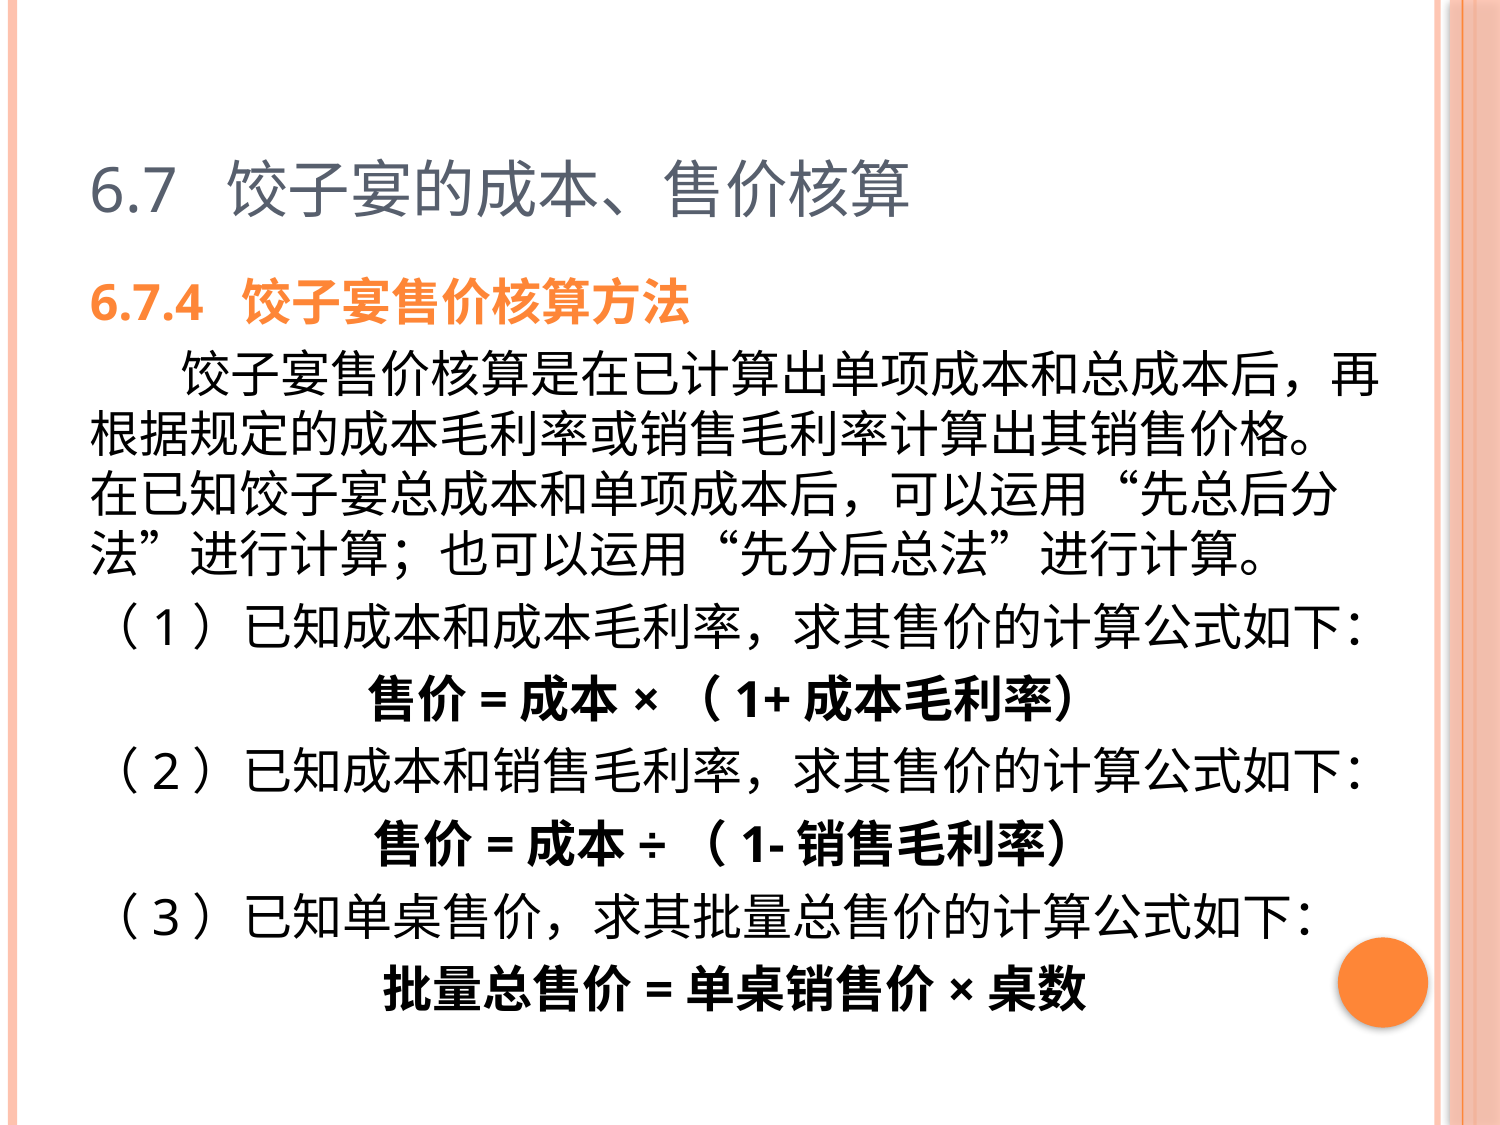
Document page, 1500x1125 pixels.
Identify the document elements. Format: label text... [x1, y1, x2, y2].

list 6.7.4 饺子宴售价核算方法 饺子宴售价核算是在已计算出单项成本和总成本后，再根据规定的成本毛利率或销售毛利率计算出其销售价格。在已知饺子宴总成本和单项成本后，可以运用“先总后分法”进行计算；也可以运用“先分后总法”进行计算。 （1）已知成本和成本毛利率，求其售价的计算公式如下： 售价=成本×（1+成本毛利率） （2）已知成本和销售毛利率，求其售价的计算公式如下： 售价=成本÷（1-销售毛利率） （3）已知单桌售价，求其批量总售价的计算公式如下： 批量总售价=单桌销售价×桌数 [74, 262, 1396, 1063]
title 6.7 饺子宴的成本、售价核算 [75, 45, 1300, 233]
